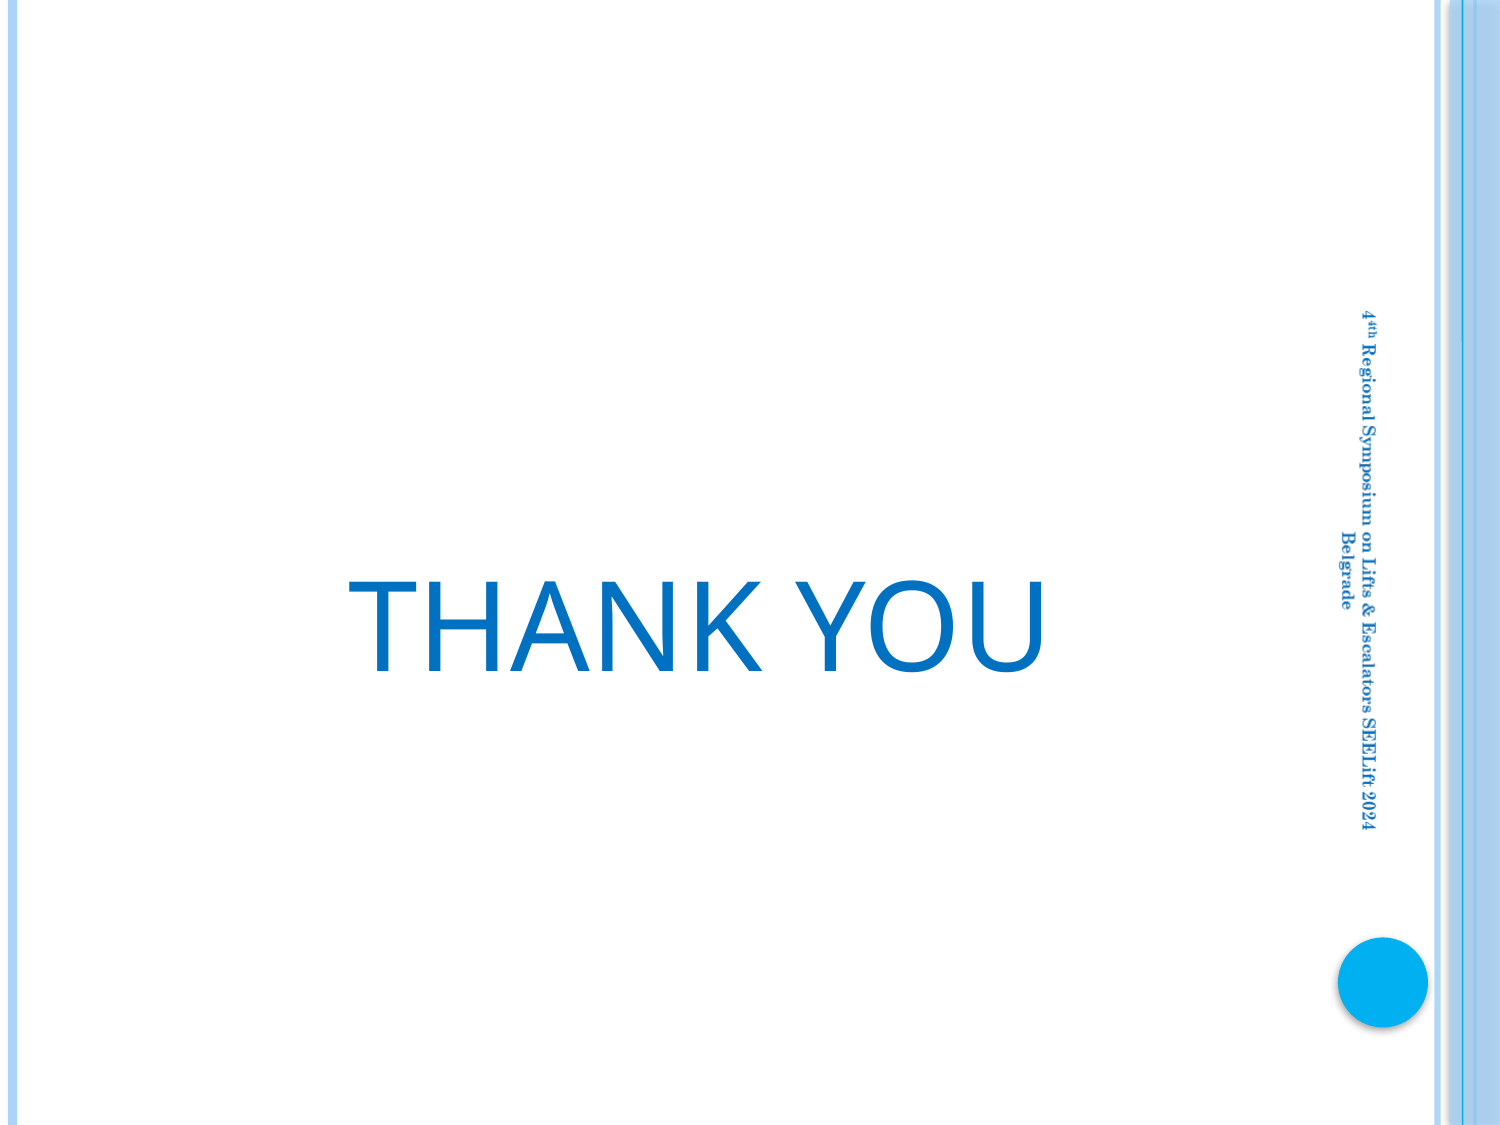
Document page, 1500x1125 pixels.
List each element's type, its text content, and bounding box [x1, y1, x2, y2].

picture [1328, 278, 1390, 865]
list THANK YOU [88, 539, 1314, 693]
